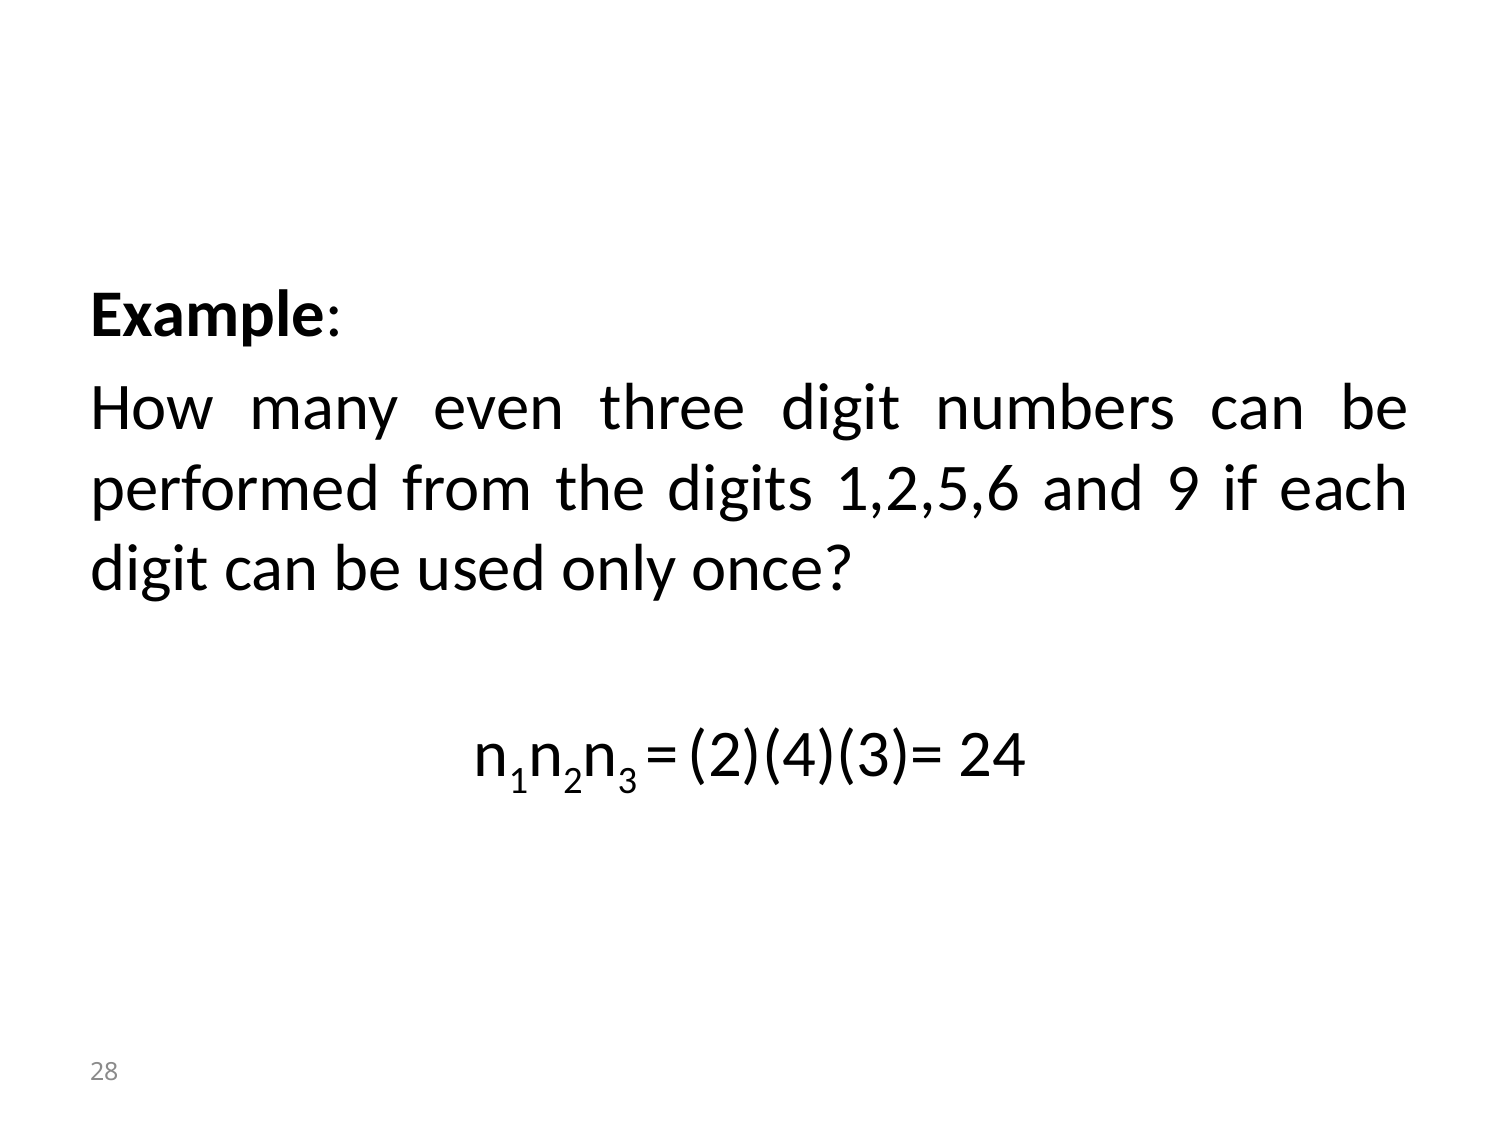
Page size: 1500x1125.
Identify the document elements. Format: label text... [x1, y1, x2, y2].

slide_number 28 [75, 1042, 425, 1103]
list Example: How many even three digit numbers can be performed from the digits 1,2,5,6 and 9 if each digit can be used only once? n1n2n3 = (2)(4)(3)= 24 [75, 262, 1425, 1005]
